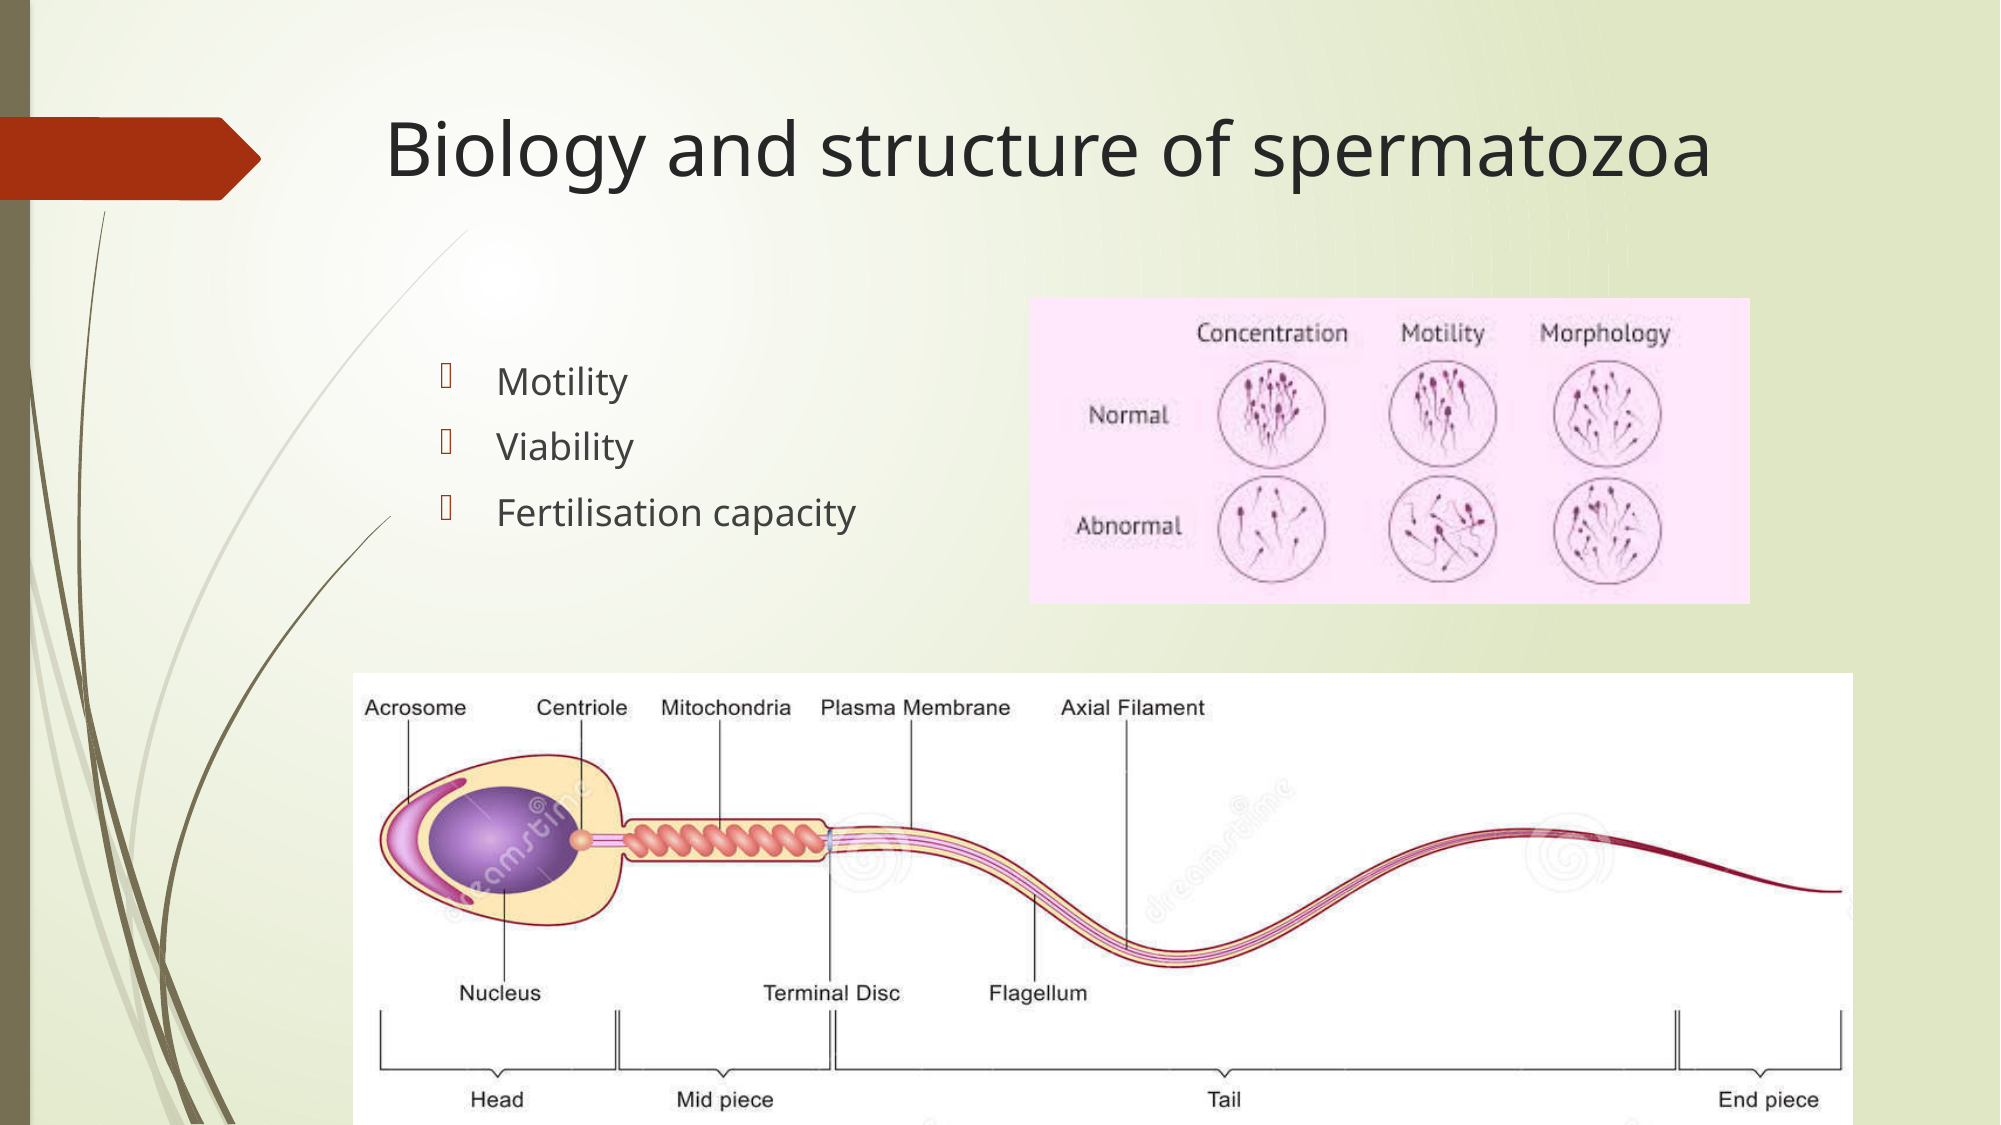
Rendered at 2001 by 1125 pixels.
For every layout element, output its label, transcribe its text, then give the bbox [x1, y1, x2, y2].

picture [1030, 298, 1750, 604]
list Motility Viability Fertilisation capacity [424, 350, 1888, 970]
title Biology and structure of spermatozoa [369, 94, 1779, 305]
picture [352, 673, 1854, 1125]
